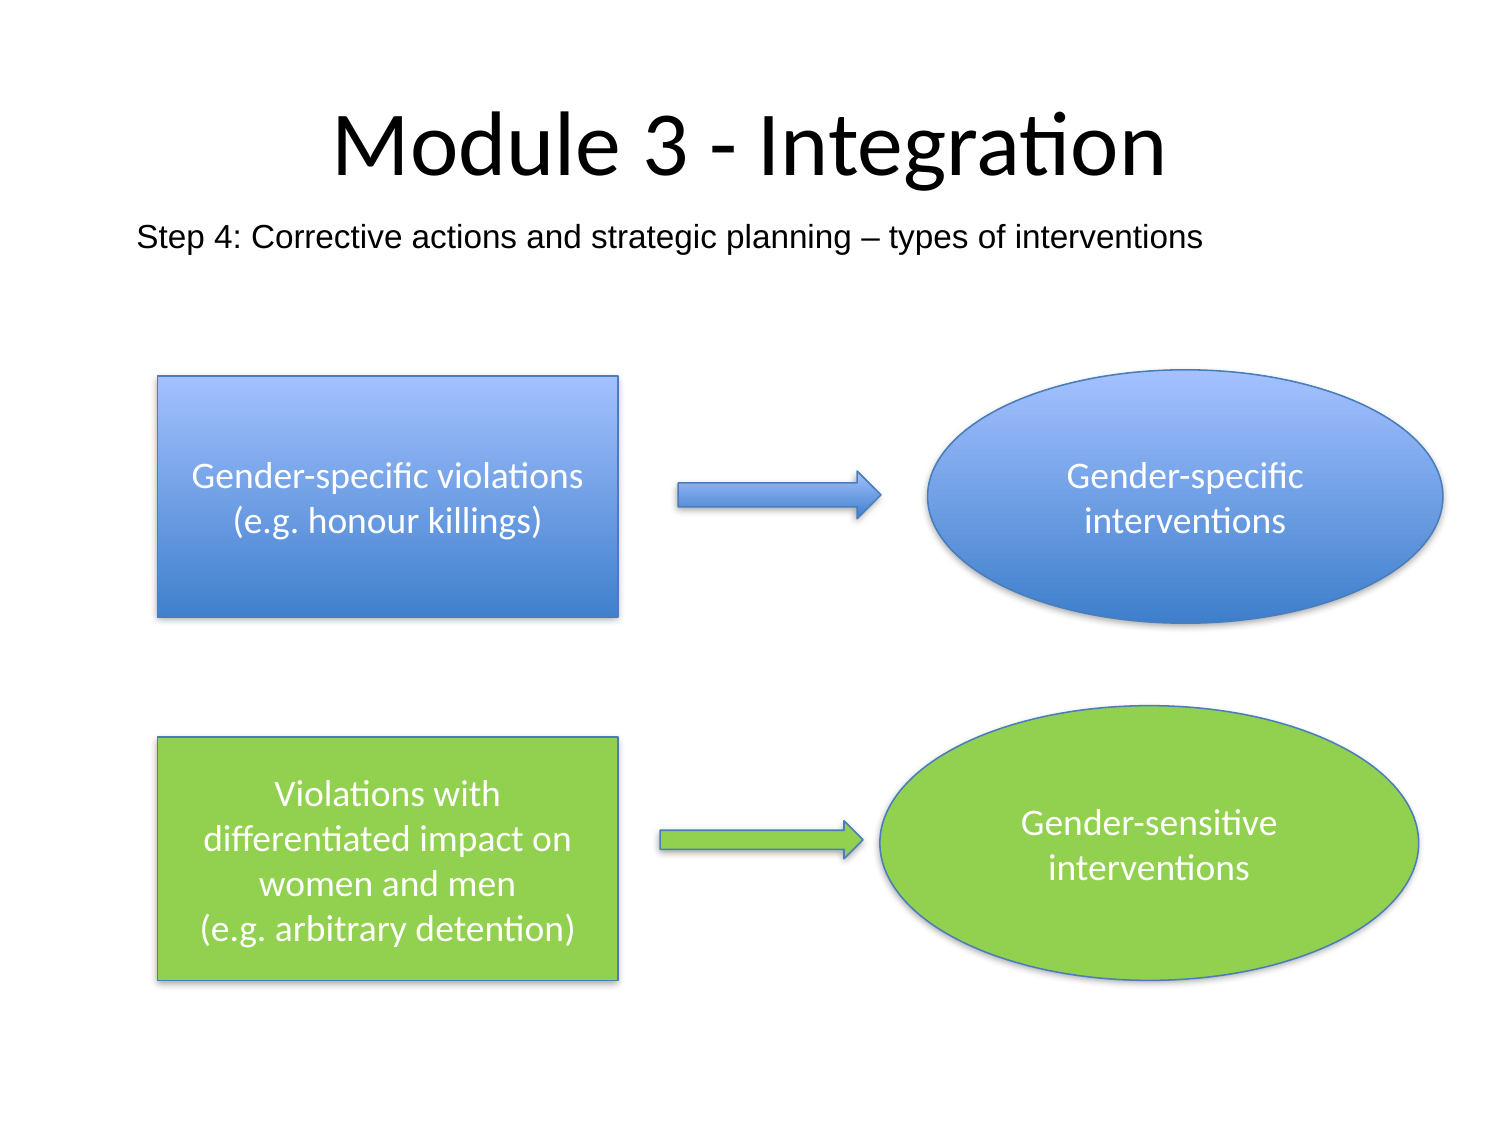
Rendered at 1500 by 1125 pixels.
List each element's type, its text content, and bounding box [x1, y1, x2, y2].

text_box Violations with differentiated impact on women and men (e.g. arbitrary detention) [157, 736, 619, 981]
text_box Gender-specific interventions [926, 369, 1444, 624]
title Module 3 - Integration [75, 45, 1425, 233]
text_box Gender-specific violations (e.g. honour killings) [157, 375, 619, 618]
text_box Gender-sensitive interventions [879, 704, 1420, 982]
text_box [659, 820, 864, 860]
list Step 4: Corrective actions and strategic planning – types of interventions [121, 207, 1363, 943]
text_box [677, 470, 882, 520]
